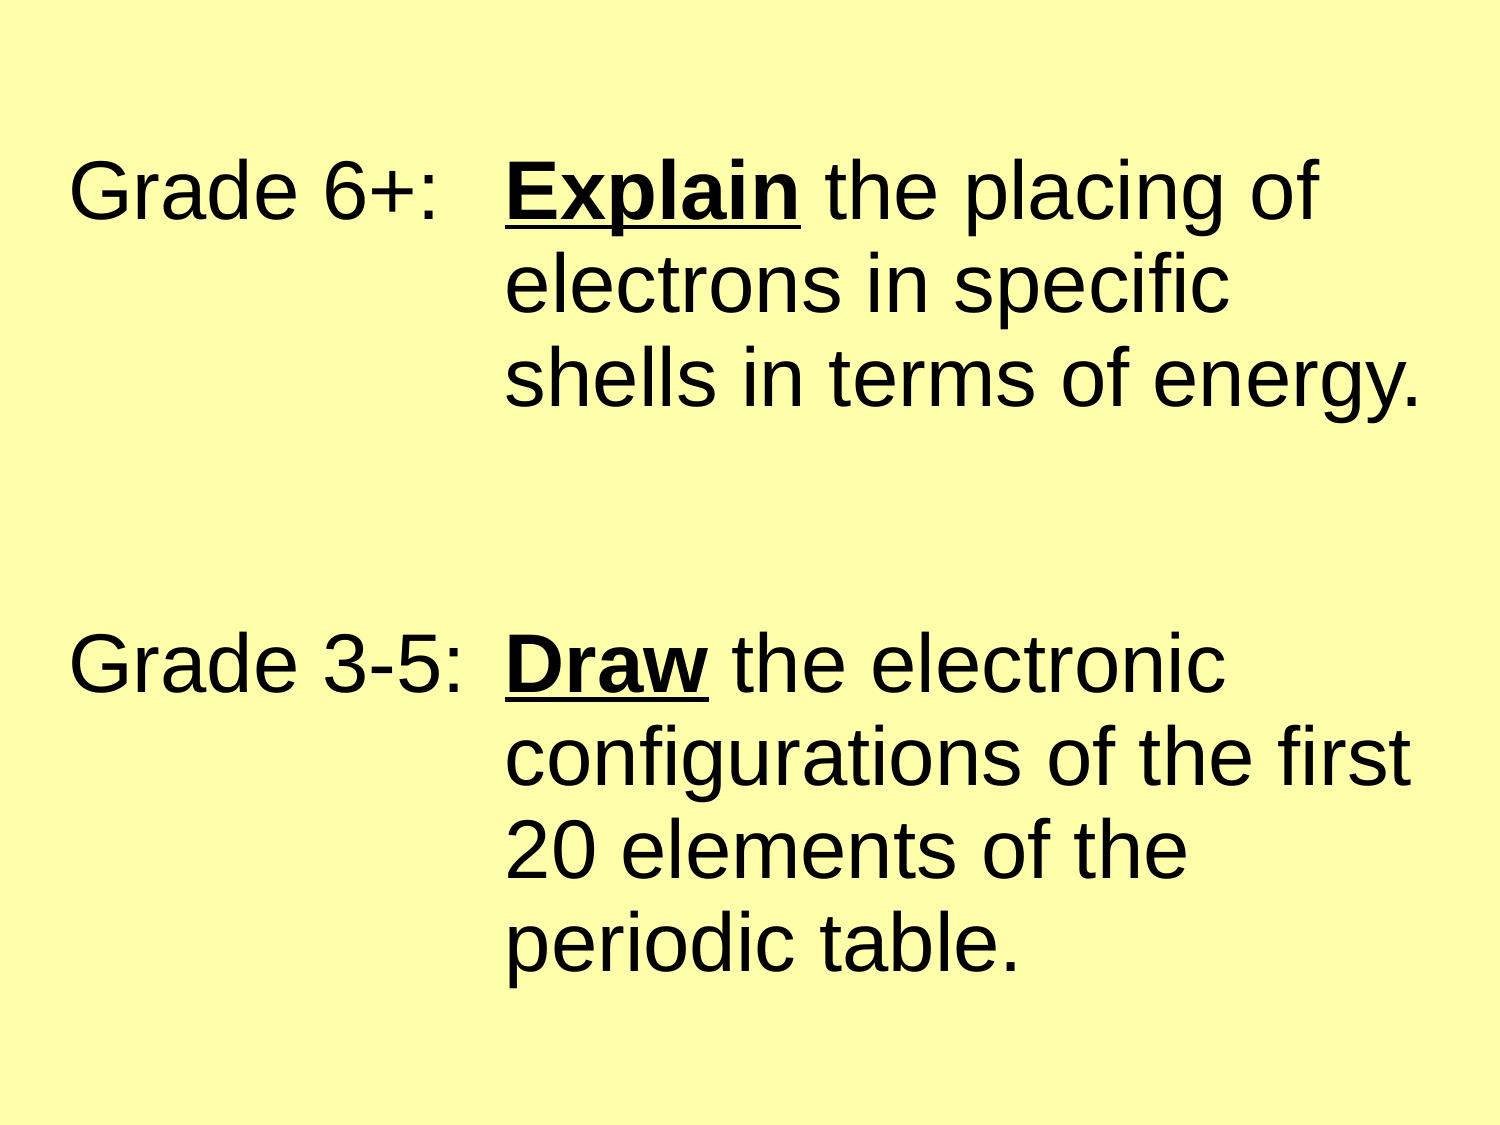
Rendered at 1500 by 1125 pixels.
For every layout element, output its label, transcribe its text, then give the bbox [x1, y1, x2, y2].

table_cell Grade 3-5: [54, 611, 489, 1081]
table_cell Draw the electronic configurations of the first 20 elements of the periodic table. [491, 611, 1446, 1081]
table_header Explain the placing of electrons in specific shells in terms of energy. [491, 138, 1446, 609]
table_header Grade 6+: [54, 138, 489, 609]
